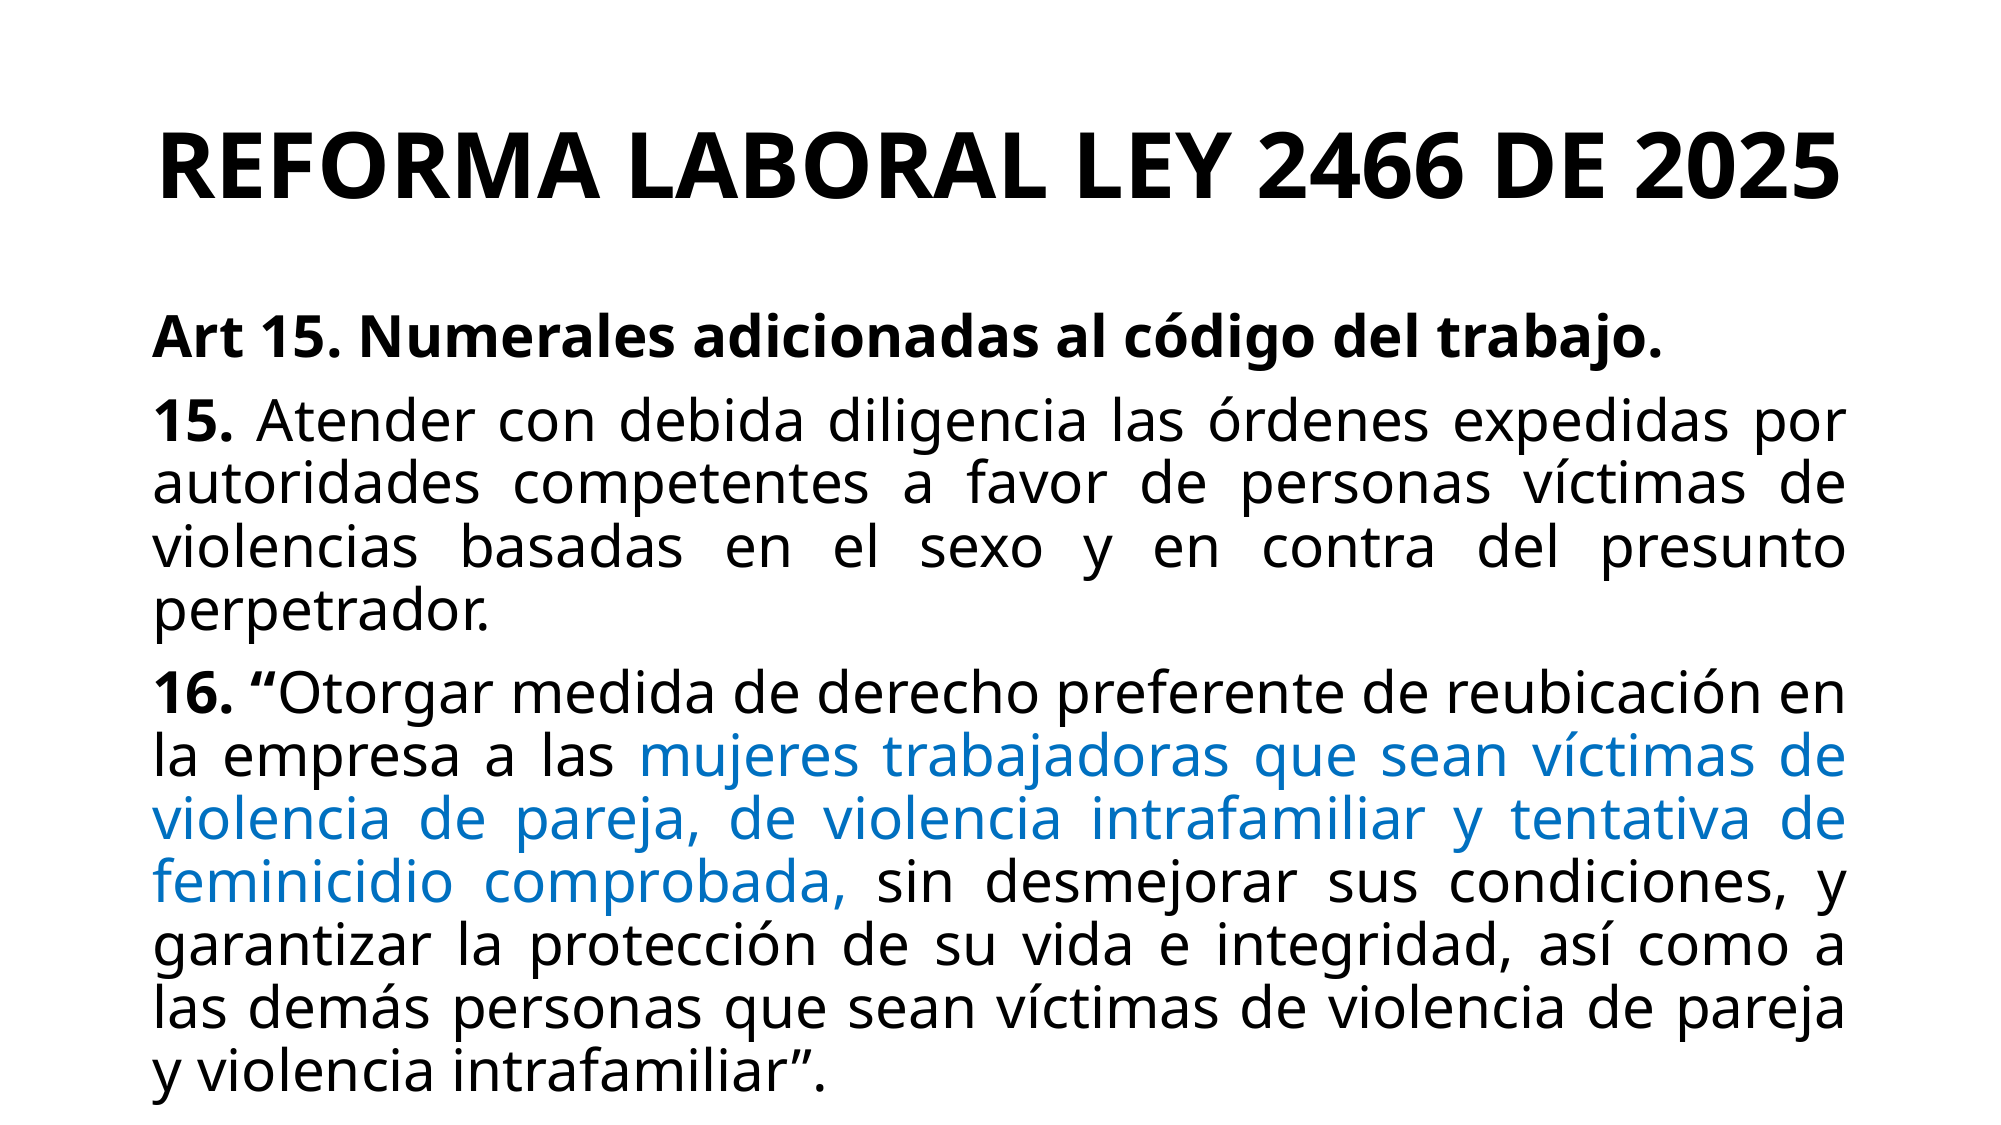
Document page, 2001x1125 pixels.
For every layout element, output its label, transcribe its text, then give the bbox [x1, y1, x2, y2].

list Art 15. Numerales adicionadas al código del trabajo. 15. Atender con debida diligencia las órdenes expedidas por autoridades competentes a favor de personas víctimas de violencias basadas en el sexo y en contra del presunto perpetrador. 16. “Otorgar medida de derecho preferente de reubicación en la empresa a las mujeres trabajadoras que sean víctimas de violencia de pareja, de violencia intrafamiliar y tentativa de feminicidio comprobada, sin desmejorar sus condiciones, y garantizar la protección de su vida e integridad, así como a las demás personas que sean víctimas de violencia de pareja y violencia intrafamiliar”. [137, 299, 1863, 1014]
title REFORMA LABORAL LEY 2466 DE 2025 [137, 59, 1863, 278]
